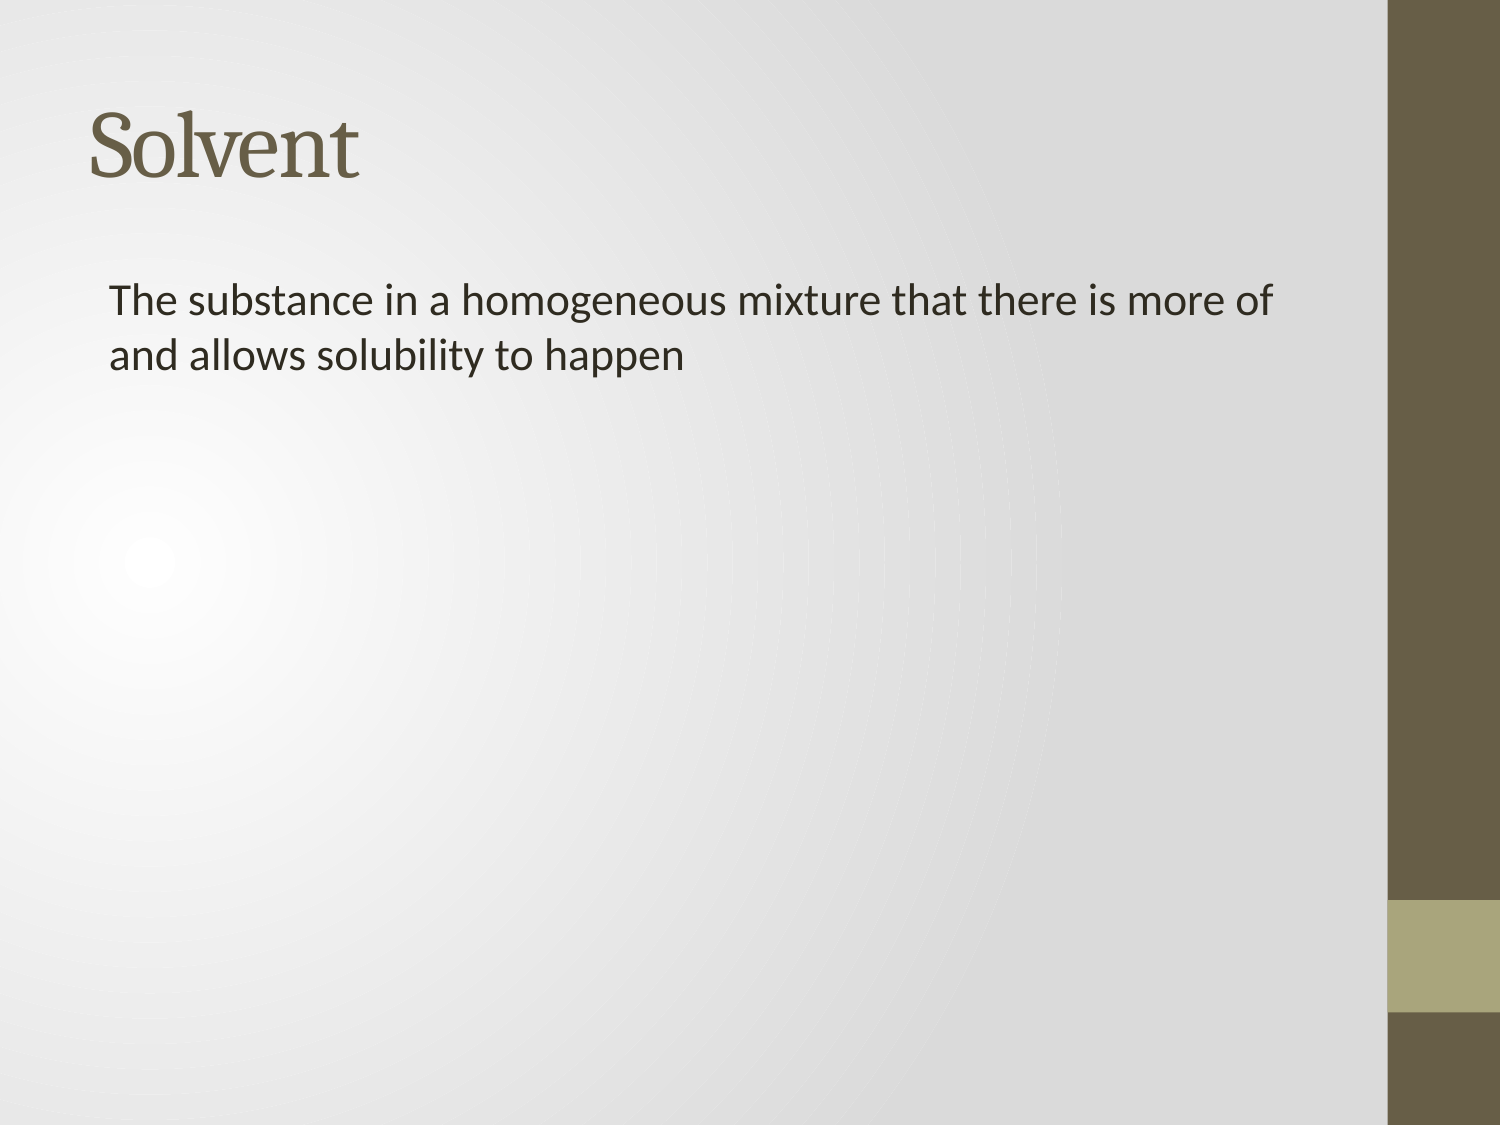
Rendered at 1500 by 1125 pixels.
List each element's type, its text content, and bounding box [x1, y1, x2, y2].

list The substance in a homogeneous mixture that there is more of and allows solubility to happen [75, 262, 1325, 1050]
title Solvent [75, 45, 1325, 233]
